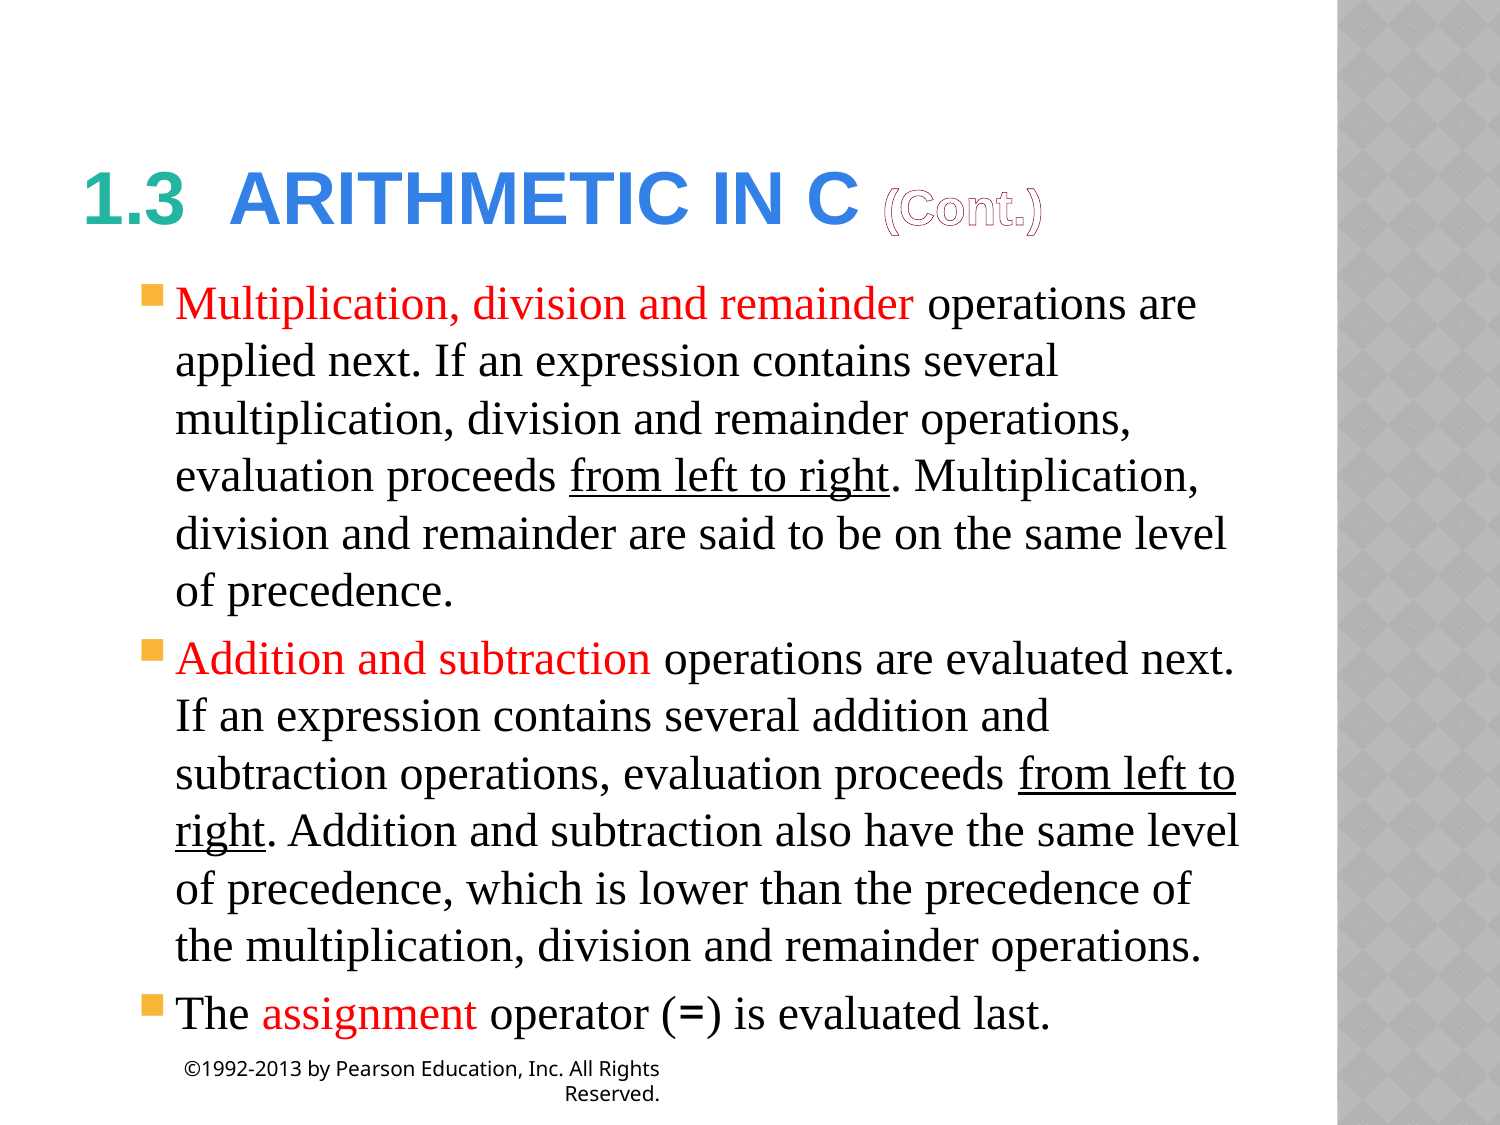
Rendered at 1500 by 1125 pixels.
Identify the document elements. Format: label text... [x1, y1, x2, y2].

title 1.3 Arithmetic in C (Cont.) [75, 52, 1263, 240]
list Multiplication, division and remainder operations are applied next. If an expression contains several multiplication, division and remainder operations, evaluation proceeds from left to right. Multiplication, division and remainder are said to be on the same level of precedence. Addition and subtraction operations are evaluated next. If an expression contains several addition and subtraction operations, evaluation proceeds from left to right. Addition and subtraction also have the same level of precedence, which is lower than the precedence of the multiplication, division and remainder operations. The assignment operator (=) is evaluated last. [75, 264, 1263, 1059]
footer ©1992-2013 by Pearson Education, Inc. All Rights Reserved. [75, 1075, 675, 1114]
